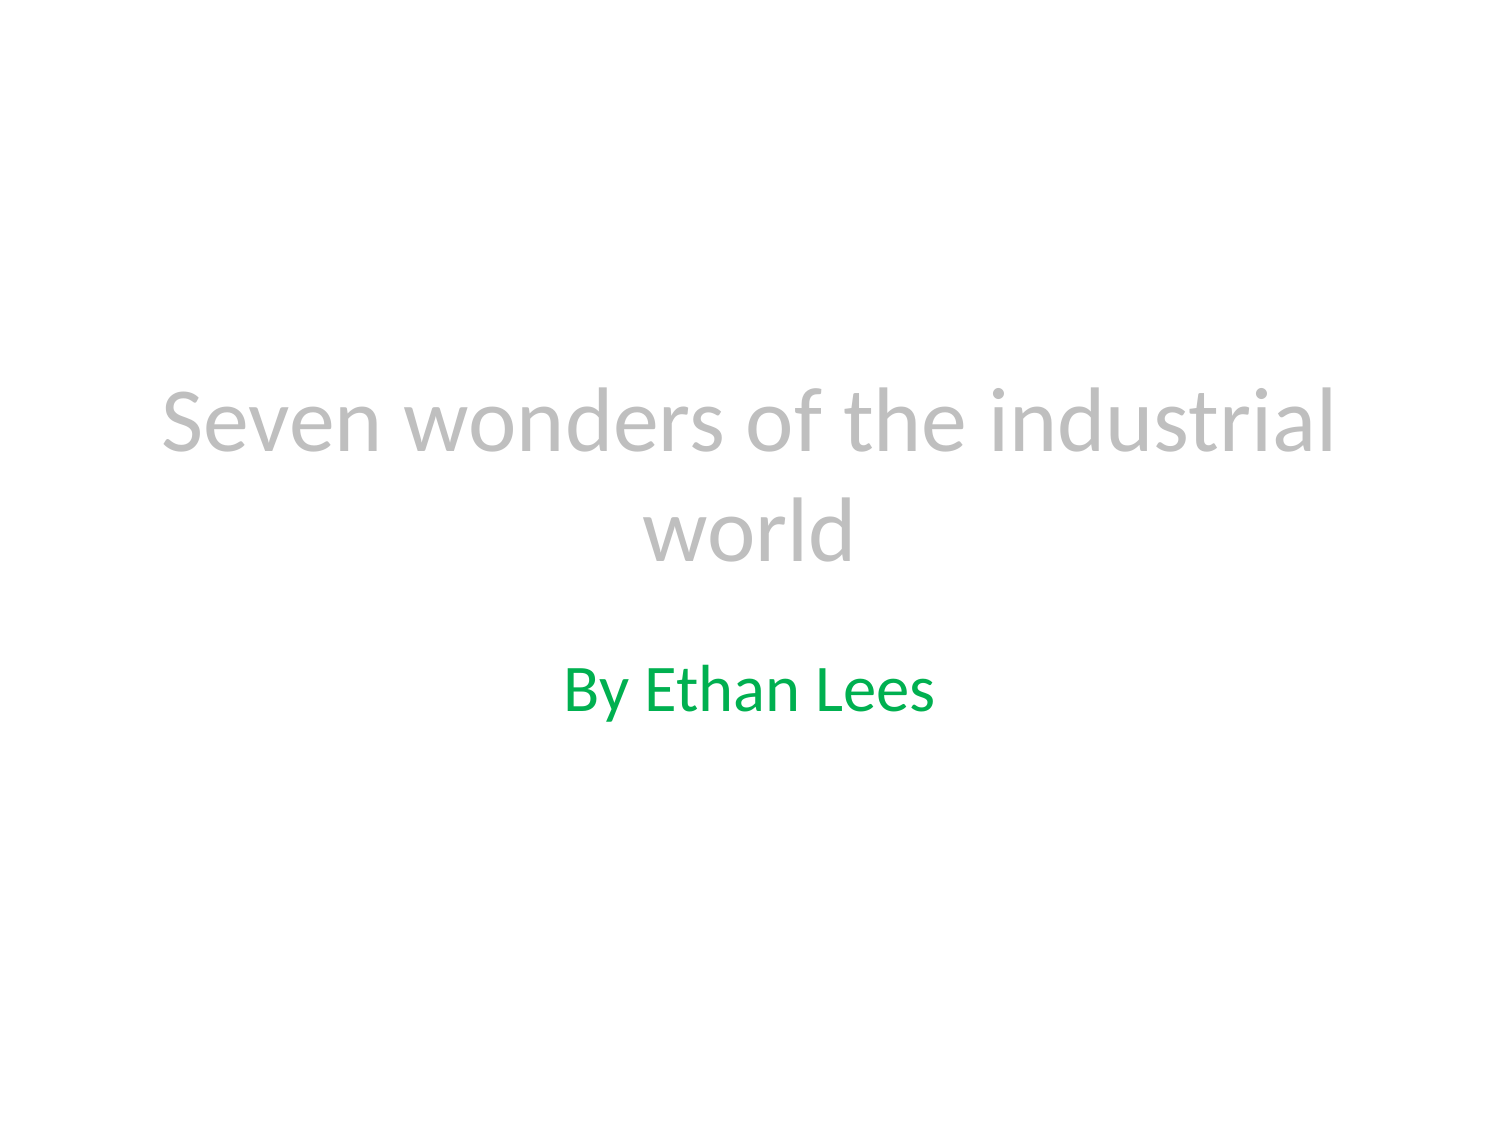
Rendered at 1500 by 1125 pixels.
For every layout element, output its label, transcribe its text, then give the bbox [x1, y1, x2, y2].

title Seven wonders of the industrial world [112, 349, 1388, 591]
subtitle By Ethan Lees [225, 637, 1275, 925]
